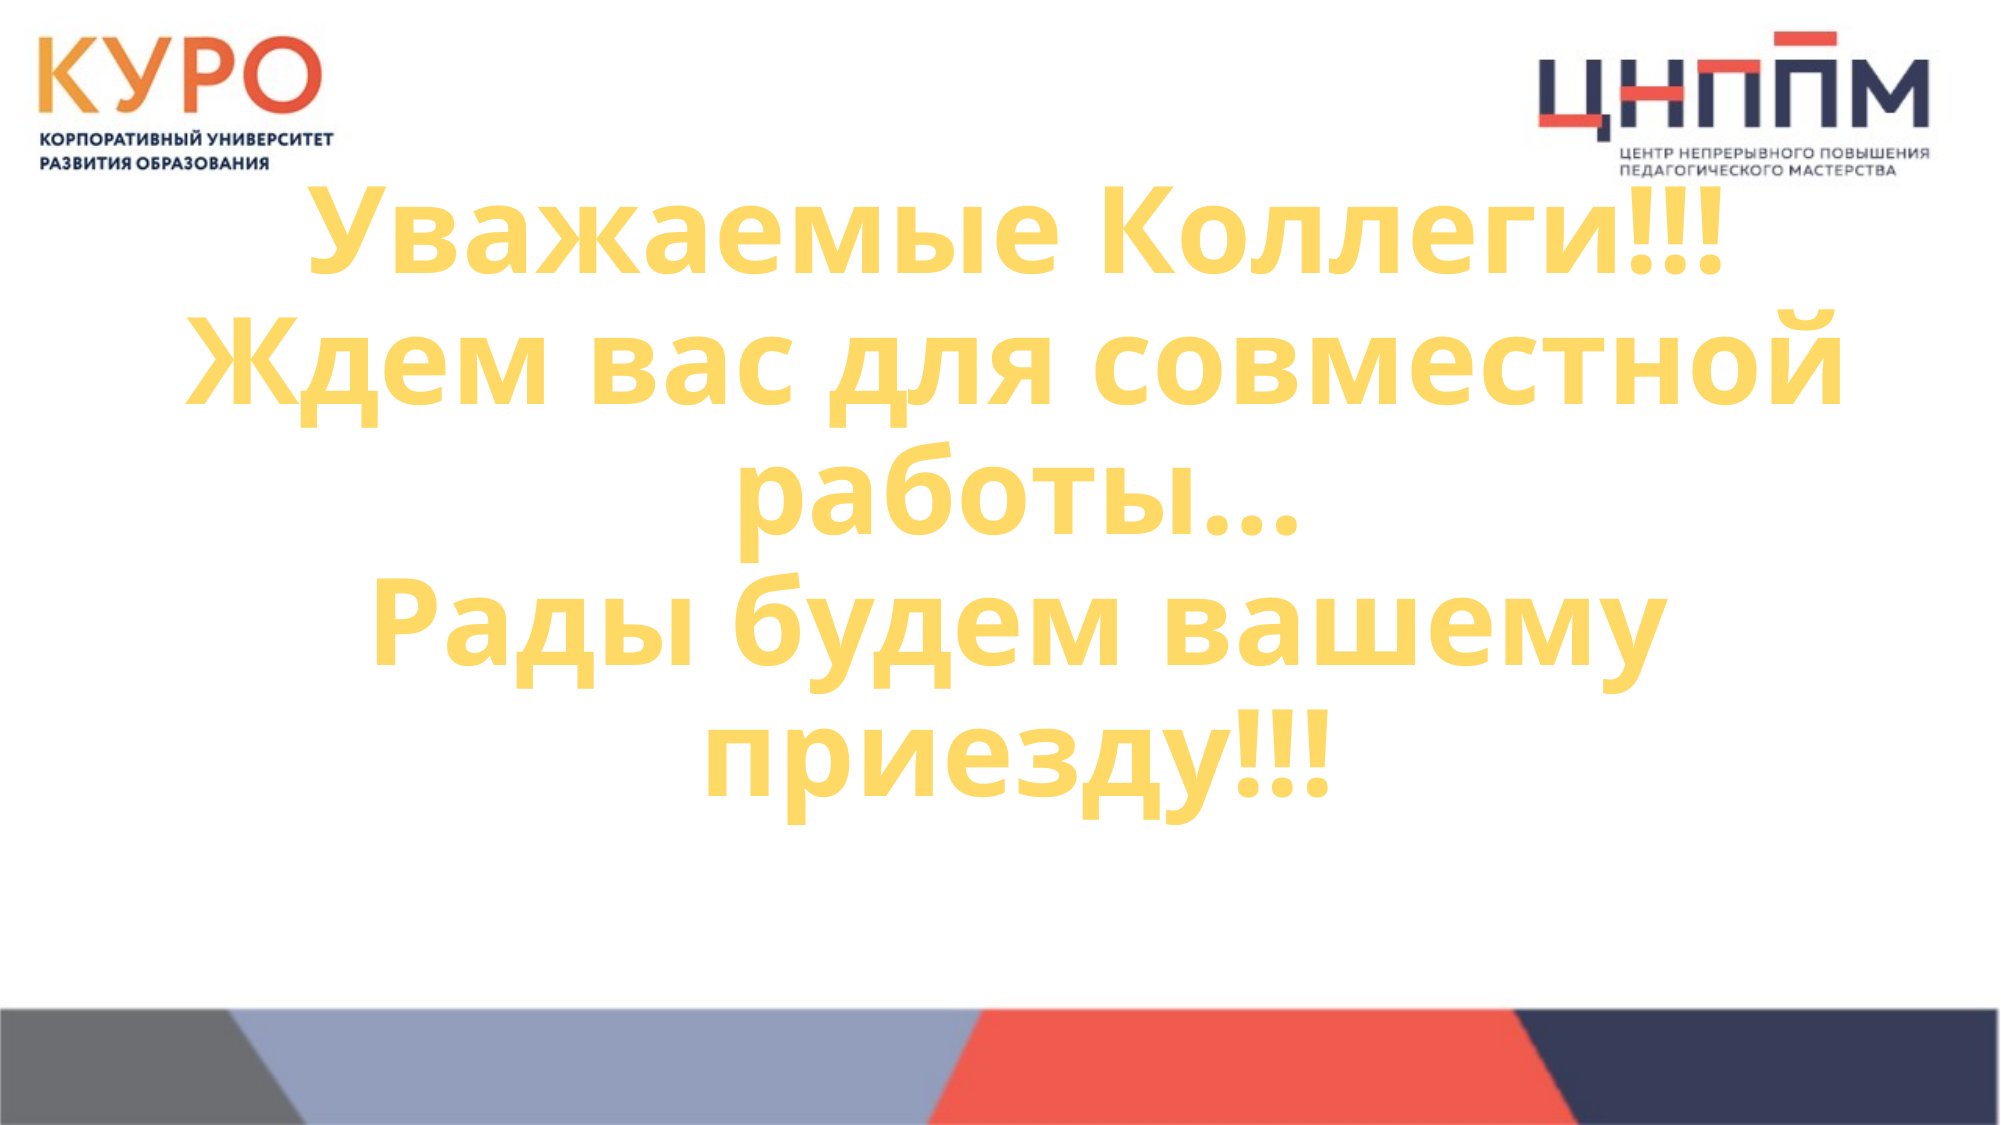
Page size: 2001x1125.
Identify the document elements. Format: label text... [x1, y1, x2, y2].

picture [0, 0, 2001, 1125]
title Уважаемые Коллеги!!! Ждем вас для совместной работы… Рады будем вашему приезду!!! [70, 158, 1965, 980]
text_box [984, 486, 1016, 639]
